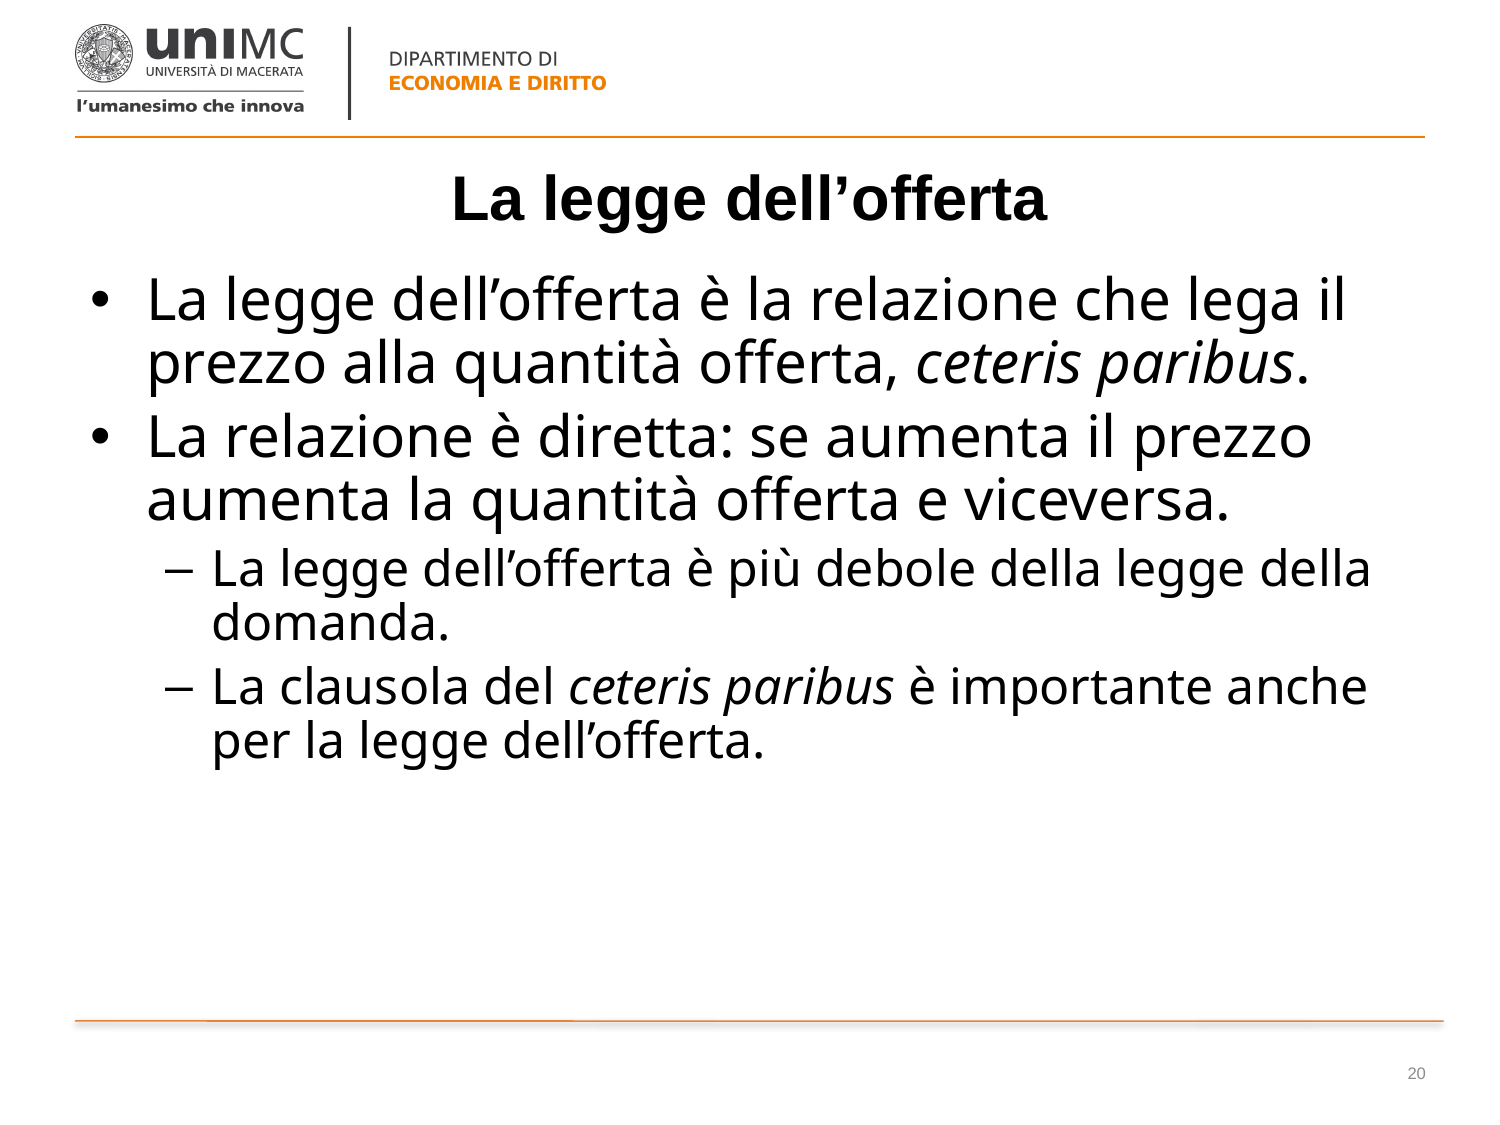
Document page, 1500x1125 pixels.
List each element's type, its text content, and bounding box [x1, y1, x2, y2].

picture [75, 24, 1425, 138]
title La legge dell’offerta [75, 149, 1425, 241]
slide_number 20 [1091, 1042, 1442, 1103]
list La legge dell’offerta è la relazione che lega il prezzo alla quantità offerta, ceteris paribus. La relazione è diretta: se aumenta il prezzo aumenta la quantità offerta e viceversa. La legge dell’offerta è più debole della legge della domanda. La clausola del ceteris paribus è importante anche per la legge dell’offerta. [75, 262, 1425, 1005]
